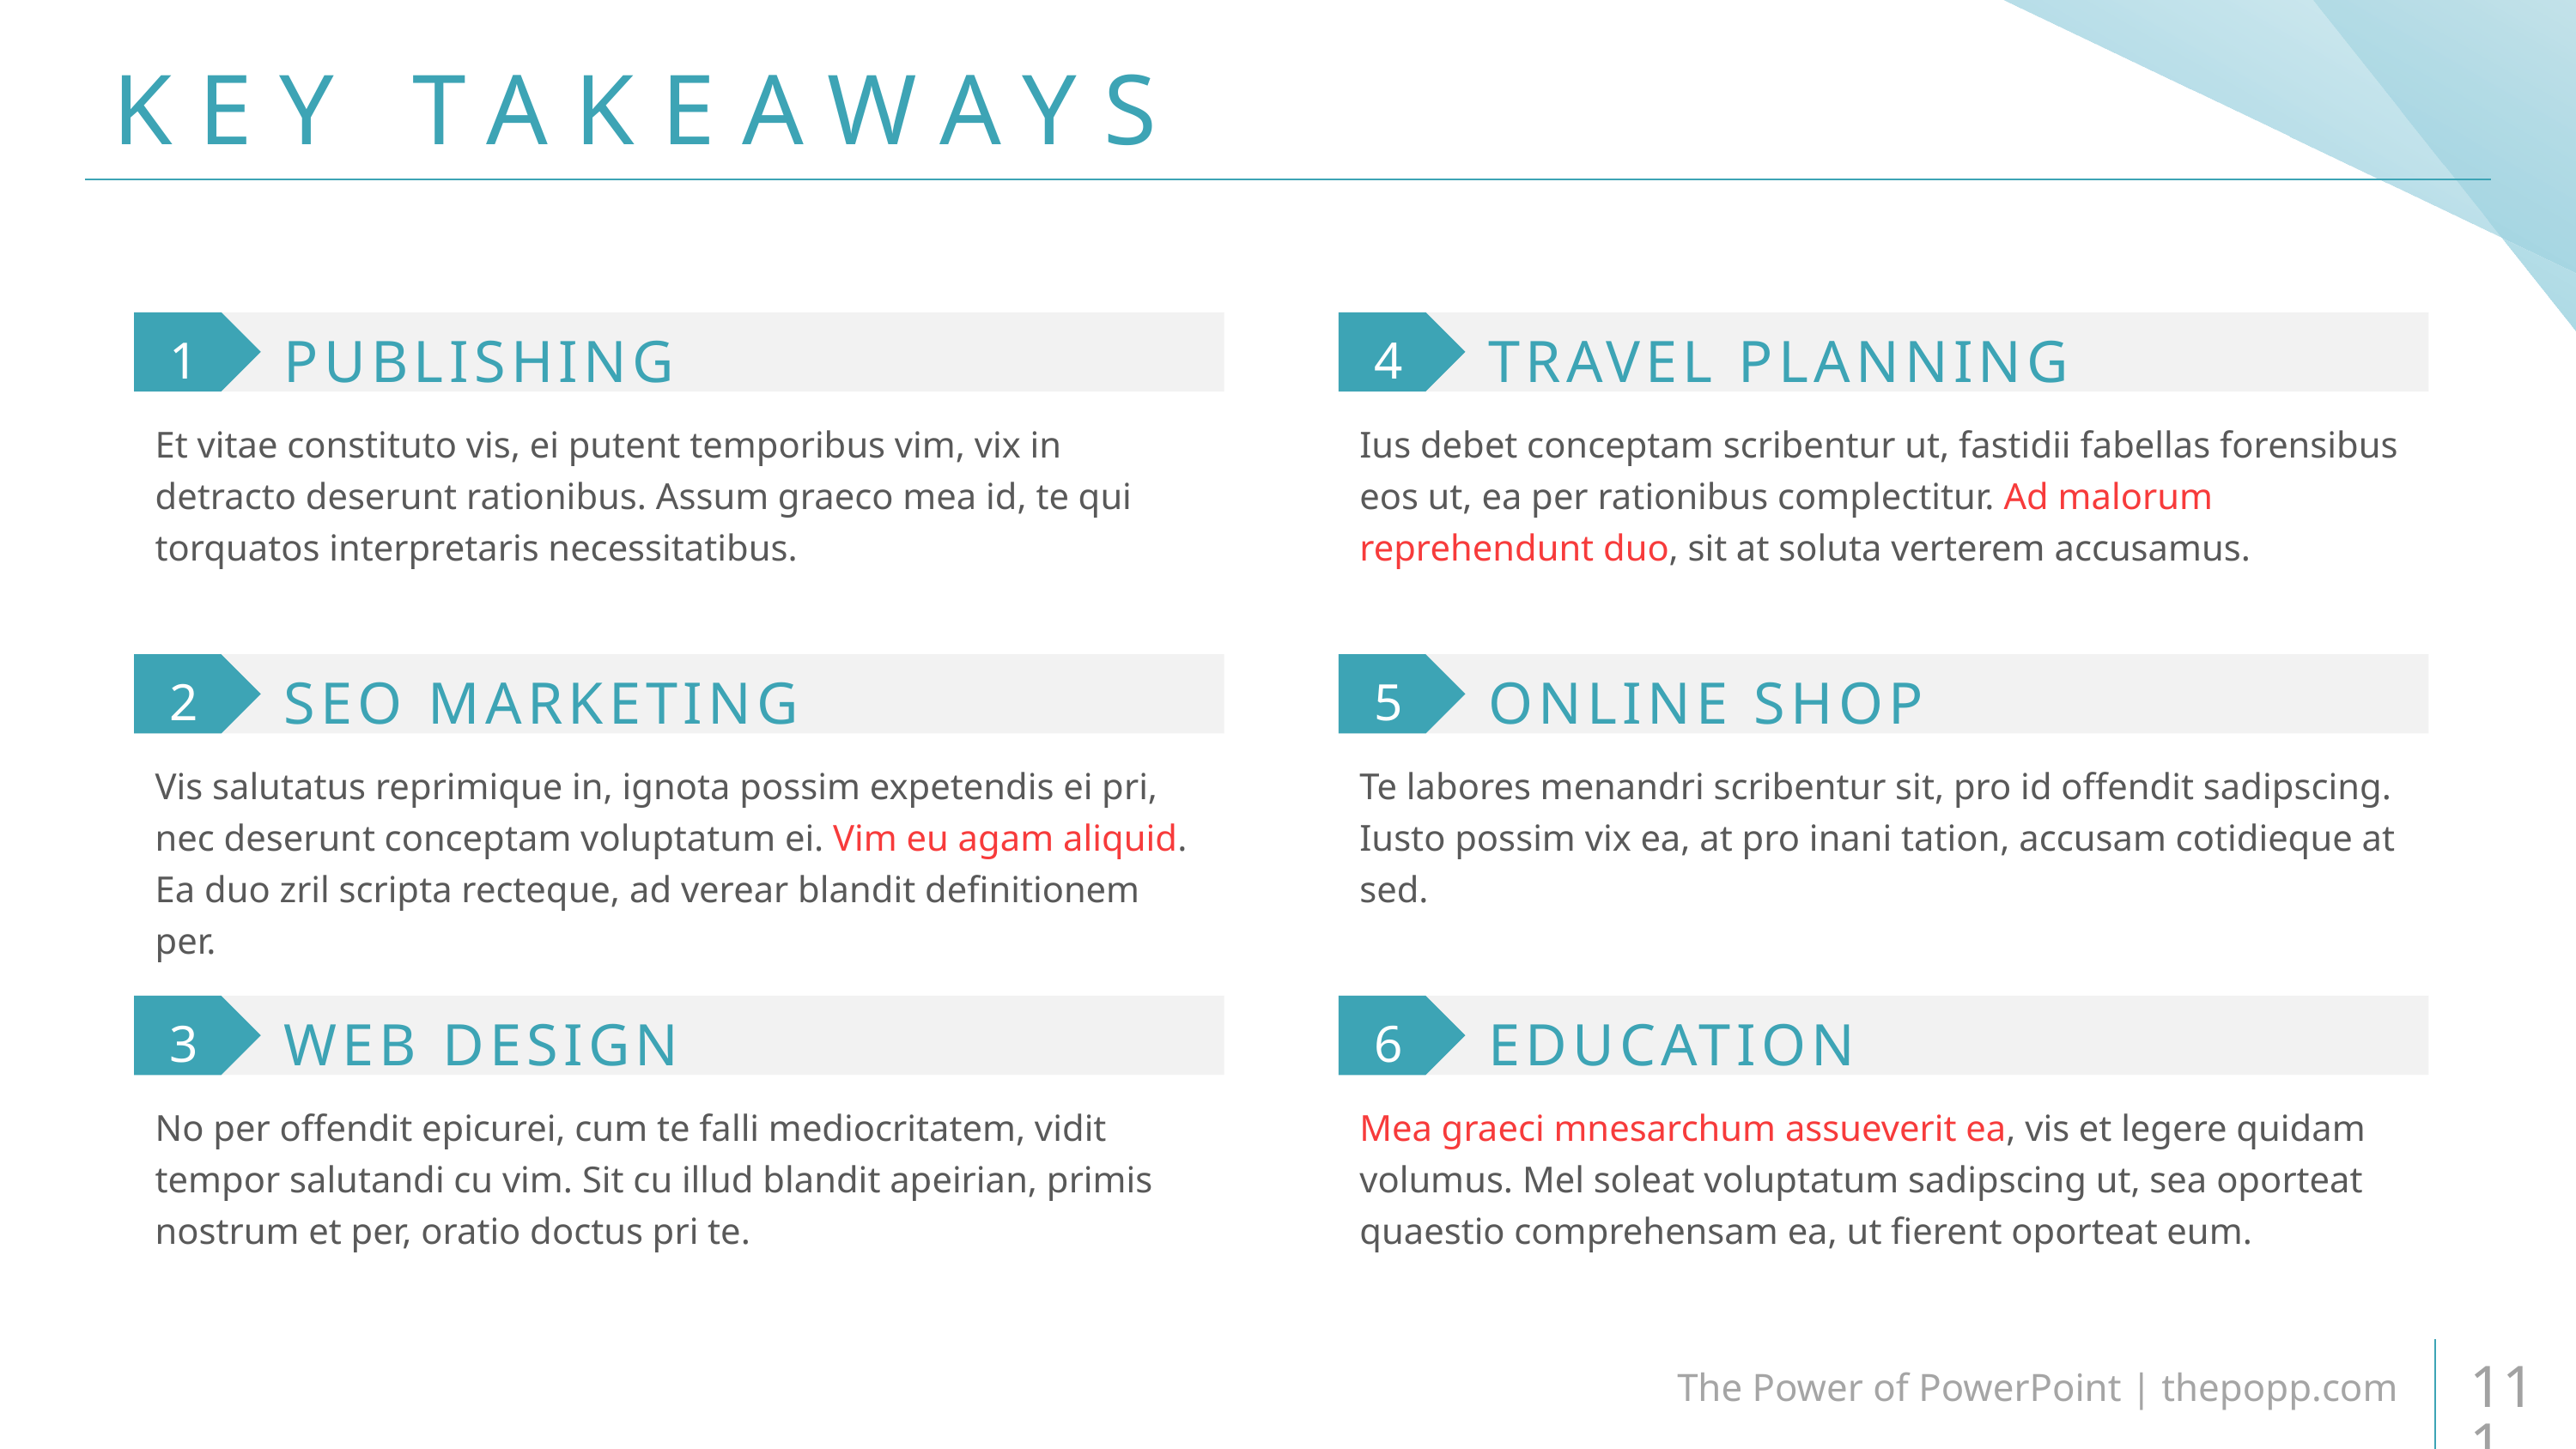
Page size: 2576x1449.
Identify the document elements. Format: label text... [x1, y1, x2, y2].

list PUBLISHING [260, 300, 1224, 409]
list 2 [146, 641, 236, 749]
list 5 [1351, 641, 1440, 749]
list 1 [146, 300, 236, 407]
title KEY TAKEAWAYS [89, 27, 2448, 186]
list TRAVEL PLANNING [1465, 300, 2429, 409]
list No per offendit epicurei, cum te falli mediocritatem, vidit tempor salutandi cu vim. Sit cu illud blandit apeirian, primis nostrum et per, oratio doctus pri te. [131, 1085, 1224, 1320]
list SEO MARKETING [260, 641, 1224, 751]
list Ius debet conceptam scribentur ut, fastidii fabellas forensibus eos ut, ea per rationibus complectitur. Ad malorum reprehendunt duo, sit at soluta verterem accusamus. [1336, 402, 2429, 637]
list Et vitae constituto vis, ei putent temporibus vim, vix in detracto deserunt rationibus. Assum graeco mea id, te qui torquatos interpretaris necessitatibus. [131, 402, 1224, 637]
list Vis salutatus reprimique in, ignota possim expetendis ei pri, nec deserunt conceptam voluptatum ei. Vim eu agam aliquid. Ea duo zril scripta recteque, ad verear blandit definitionem per. [131, 743, 1224, 979]
footer The Power of PowerPoint | thepopp.com [1326, 1350, 2421, 1428]
list ONLINE SHOP [1465, 641, 2429, 751]
list Te labores menandri scribentur sit, pro id offendit sadipscing. Iusto possim vix ea, at pro inani tation, accusam cotidieque at sed. [1336, 743, 2429, 979]
list 6 [1351, 983, 1440, 1090]
list WEB DESIGN [260, 983, 1224, 1092]
list EDUCATION [1465, 983, 2429, 1092]
list 4 [1351, 300, 1440, 407]
list Mea graeci mnesarchum assueverit ea, vis et legere quidam volumus. Mel soleat voluptatum sadipscing ut, sea oporteat quaestio comprehensam ea, ut fierent oporteat eum. [1336, 1085, 2429, 1320]
slide_number 111 [2446, 1350, 2575, 1428]
list 3 [146, 983, 236, 1090]
